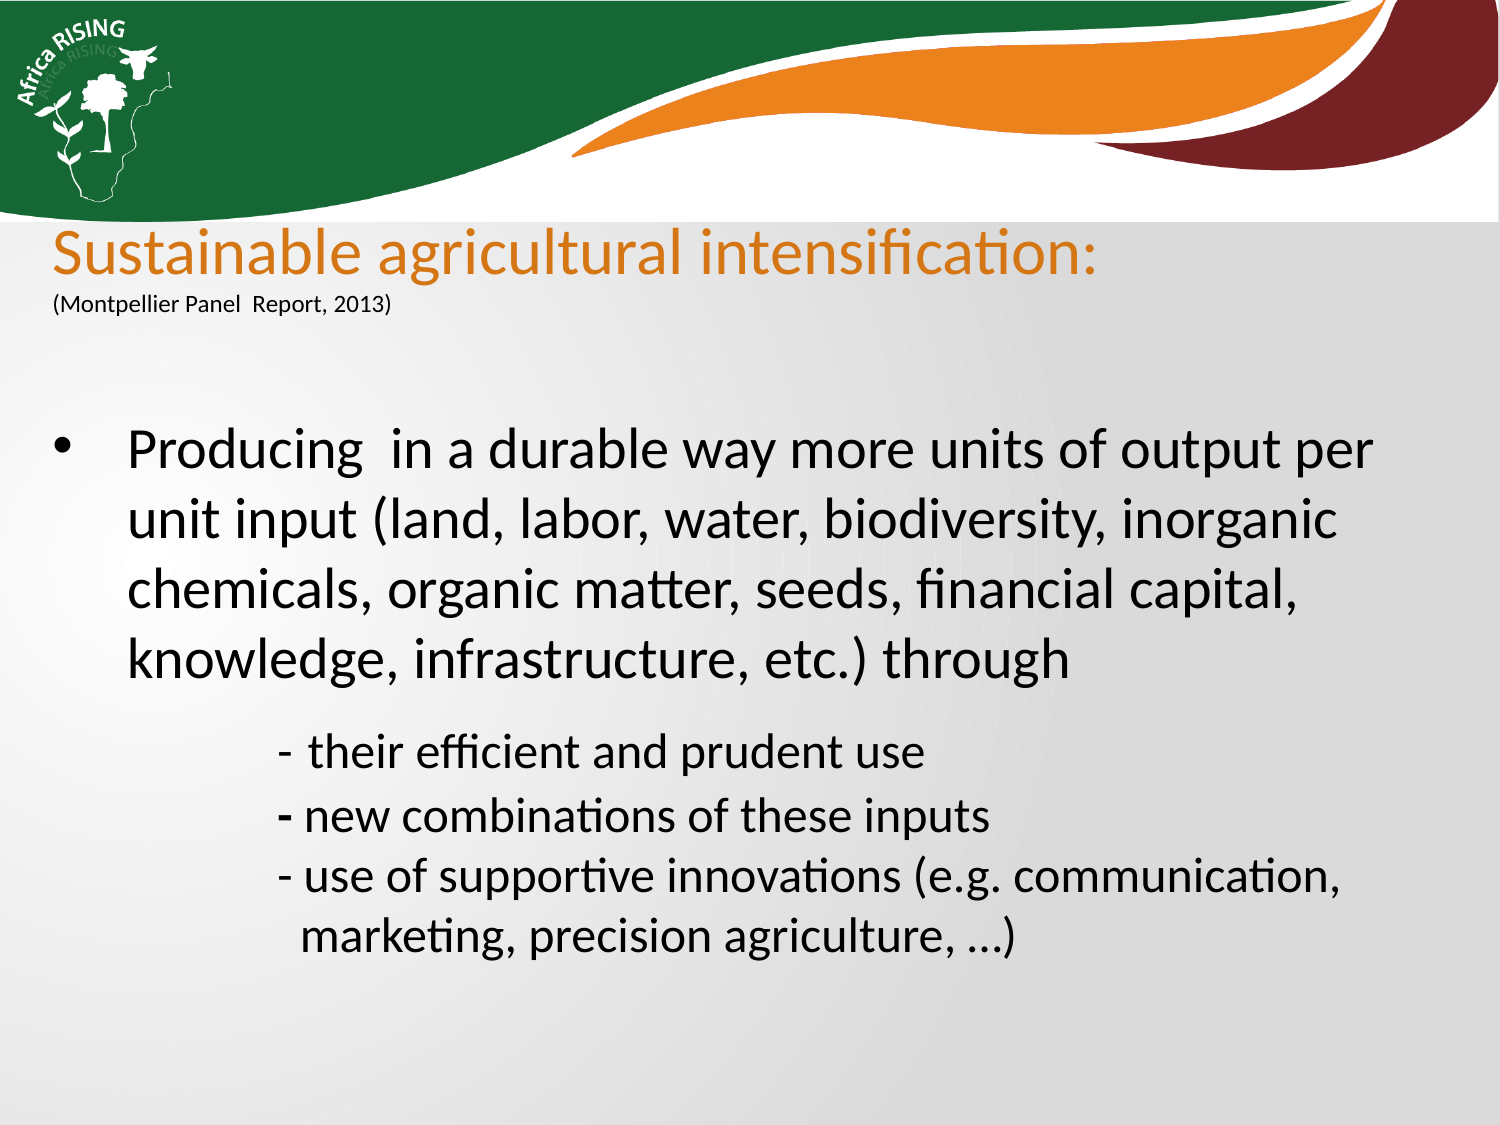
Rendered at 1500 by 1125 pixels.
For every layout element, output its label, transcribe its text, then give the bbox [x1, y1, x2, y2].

text_box Sustainable agricultural intensification: (Montpellier Panel Report, 2013) Producing in a durable way more units of output per unit input (land, labor, water, biodiversity, inorganic chemicals, organic matter, seeds, financial capital, knowledge, infrastructure, etc.) through - their efficient and prudent use - new combinations of these inputs - use of supportive innovations (e.g. communication, marketing, precision agriculture, …) [37, 200, 1463, 1062]
picture [0, 0, 1499, 222]
